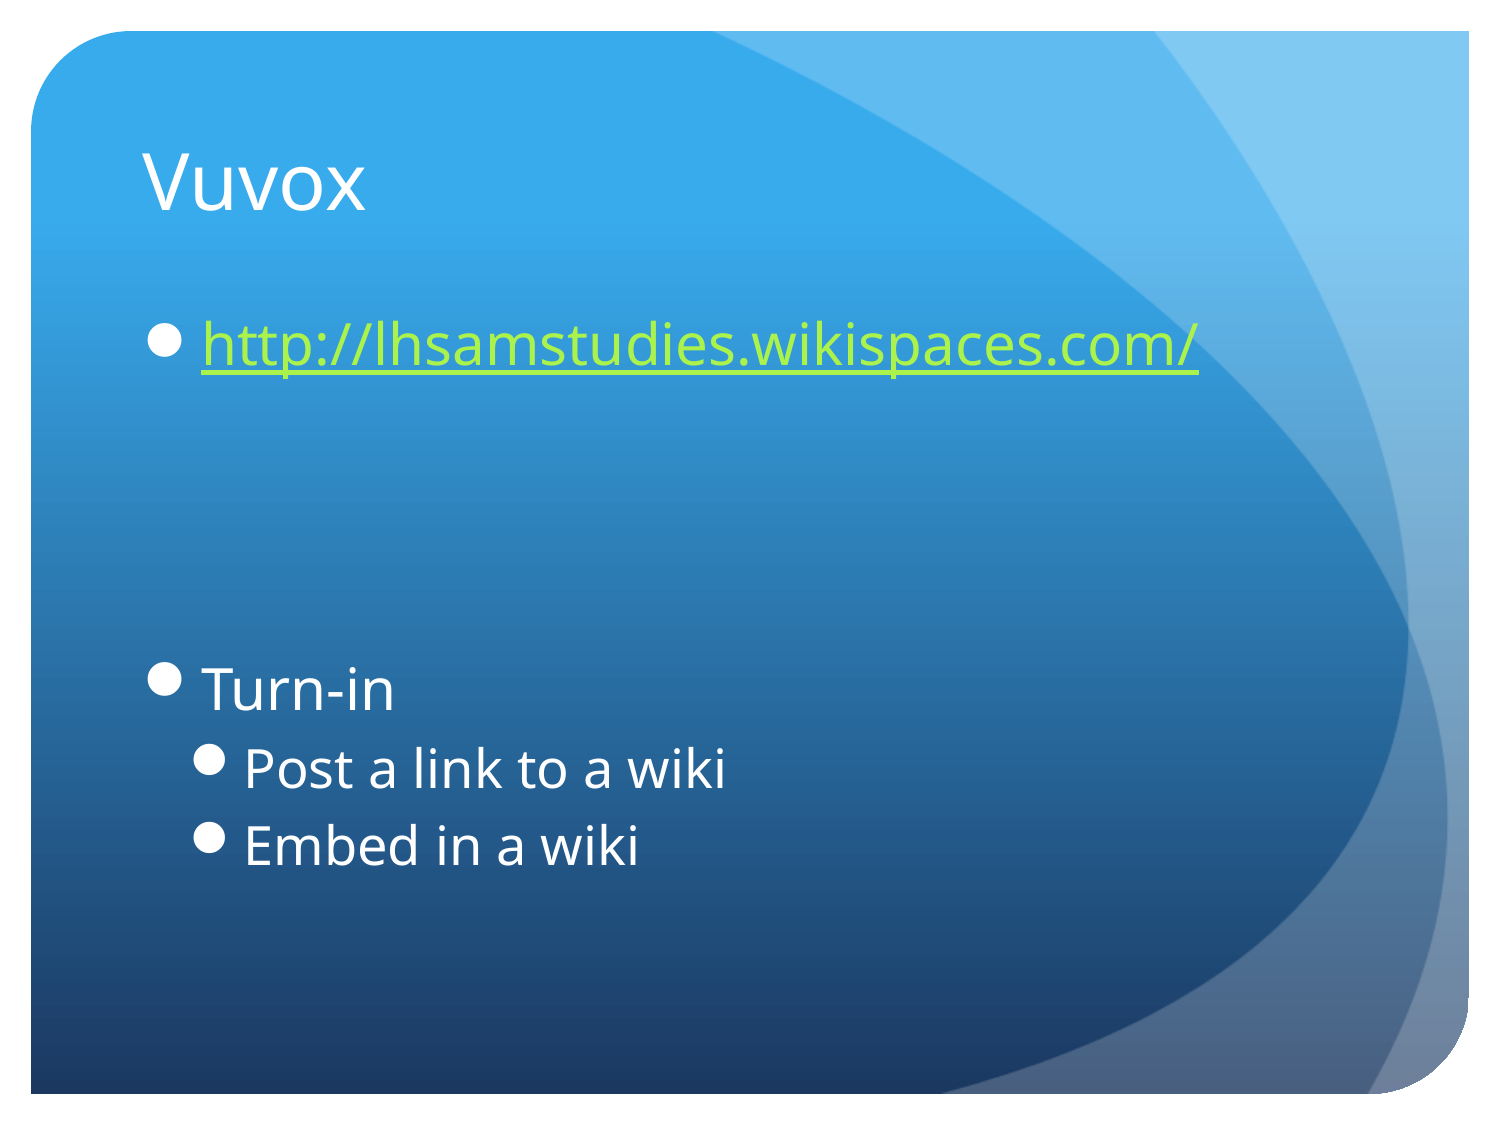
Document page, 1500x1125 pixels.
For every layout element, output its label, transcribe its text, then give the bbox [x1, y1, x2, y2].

title Vuvox [127, 62, 1372, 234]
picture [24, 30, 1473, 1094]
list http://lhsamstudies.wikispaces.com/ Turn-in Post a link to a wiki Embed in a wiki [127, 299, 1372, 991]
